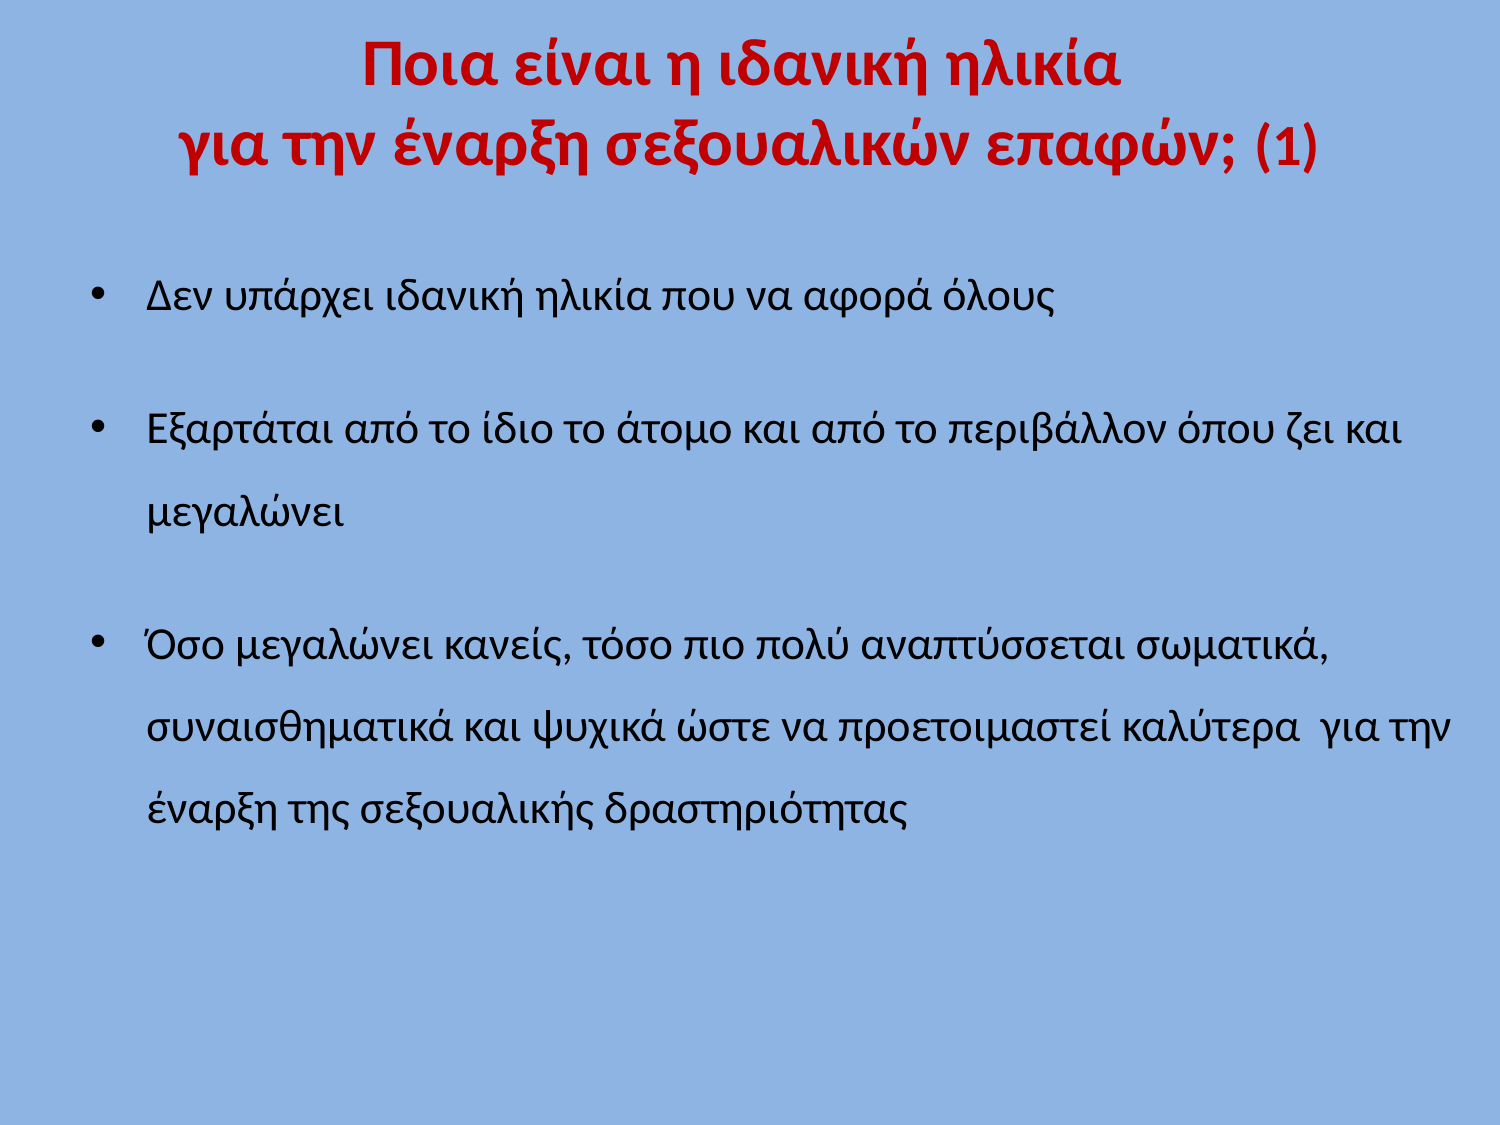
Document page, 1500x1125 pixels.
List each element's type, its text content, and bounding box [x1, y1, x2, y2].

title Ποια είναι η ιδανική ηλικία για την έναρξη σεξουαλικών επαφών; (1) [75, 45, 1425, 160]
list Δεν υπάρχει ιδανική ηλικία που να αφορά όλους Εξαρτάται από το ίδιο το άτομο και από το περιβάλλον όπου ζει και μεγαλώνει Όσο μεγαλώνει κανείς, τόσο πιο πολύ αναπτύσσεται σωματικά, συναισθηματικά και ψυχικά ώστε να προετοιμαστεί καλύτερα για την έναρξη της σεξουαλικής δραστηριότητας [75, 160, 1471, 1083]
